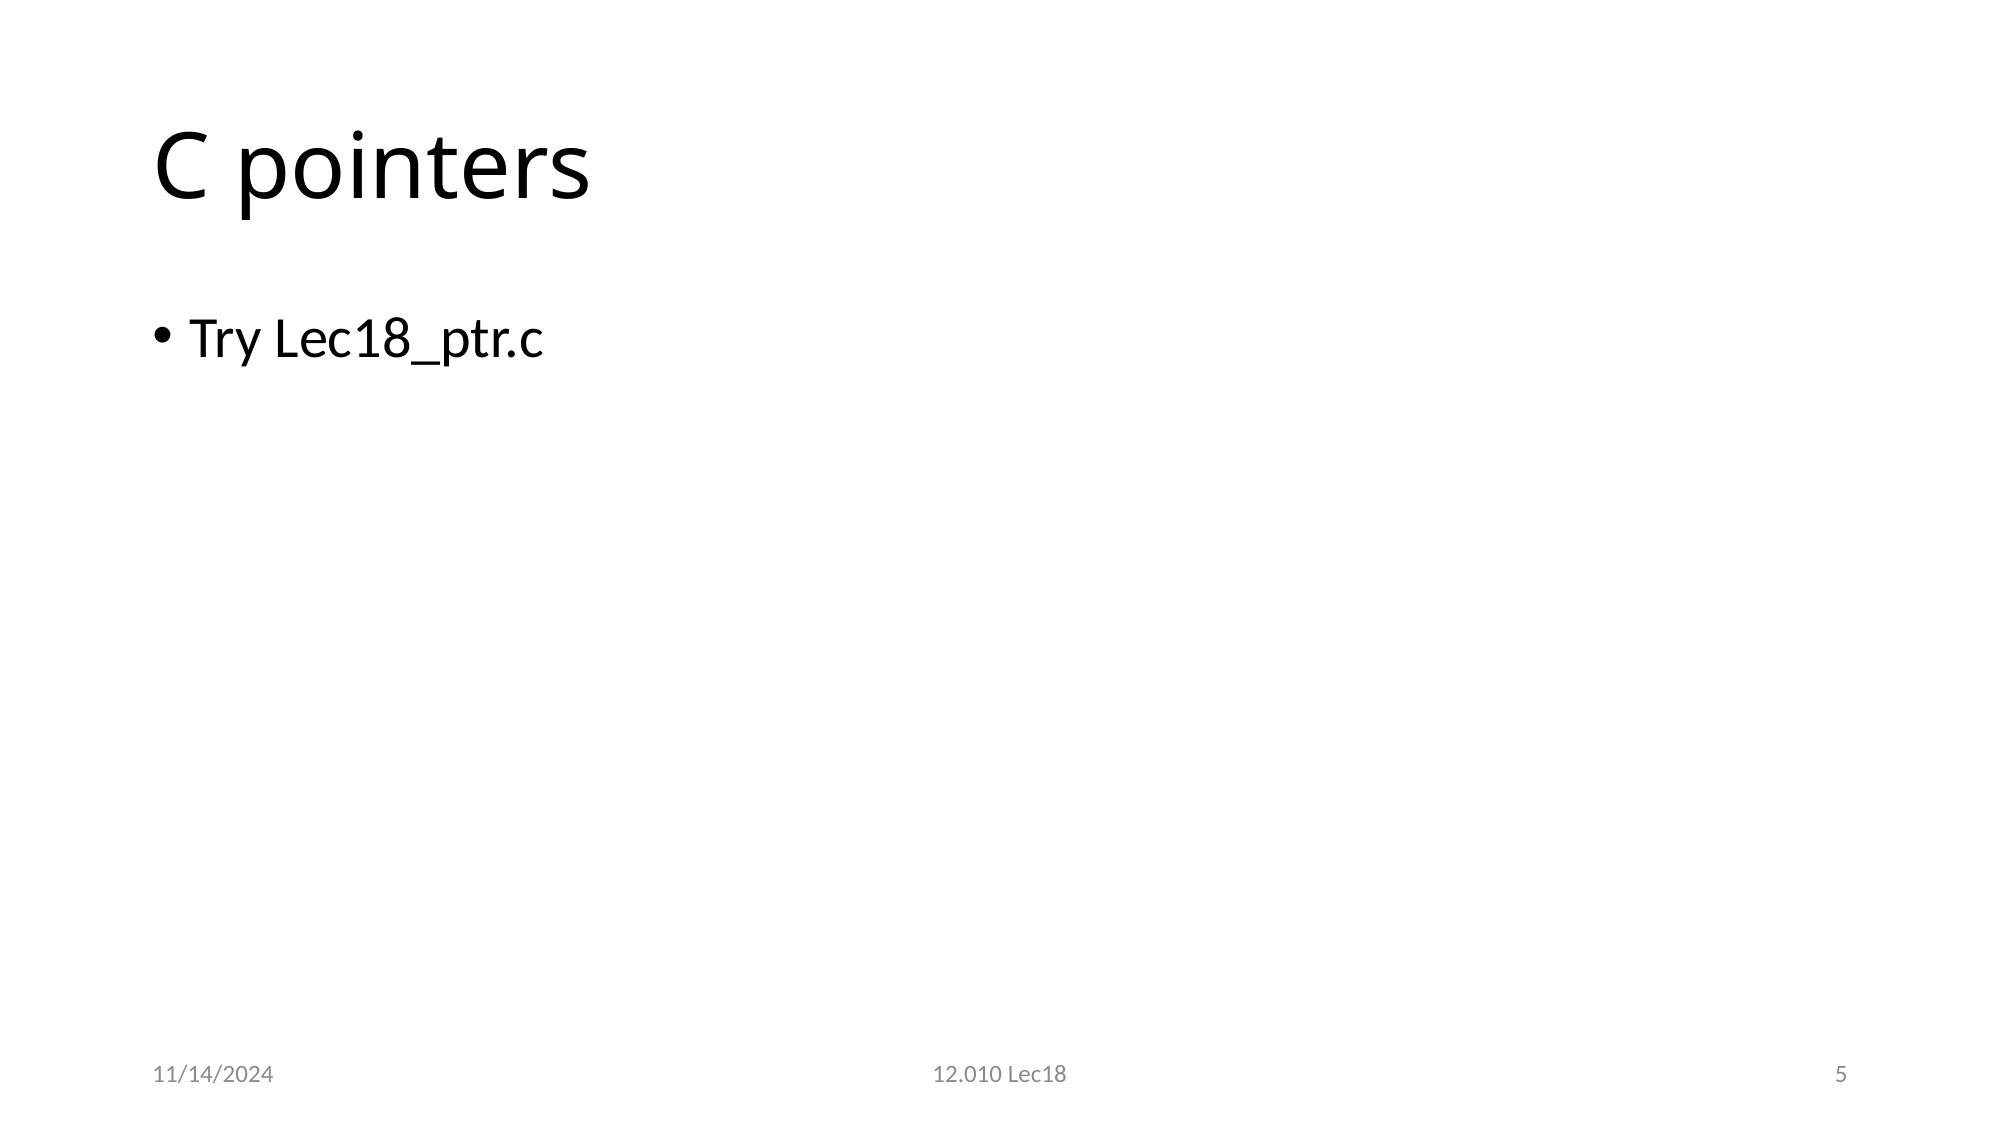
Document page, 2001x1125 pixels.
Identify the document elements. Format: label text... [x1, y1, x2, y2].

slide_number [137, 1042, 588, 1103]
slide_number 5 [1412, 1042, 1863, 1103]
title C pointers [137, 59, 1863, 278]
list Try Lec18_ptr.c [137, 299, 1863, 1014]
footer 12.010 Lec18 [662, 1042, 1338, 1103]
